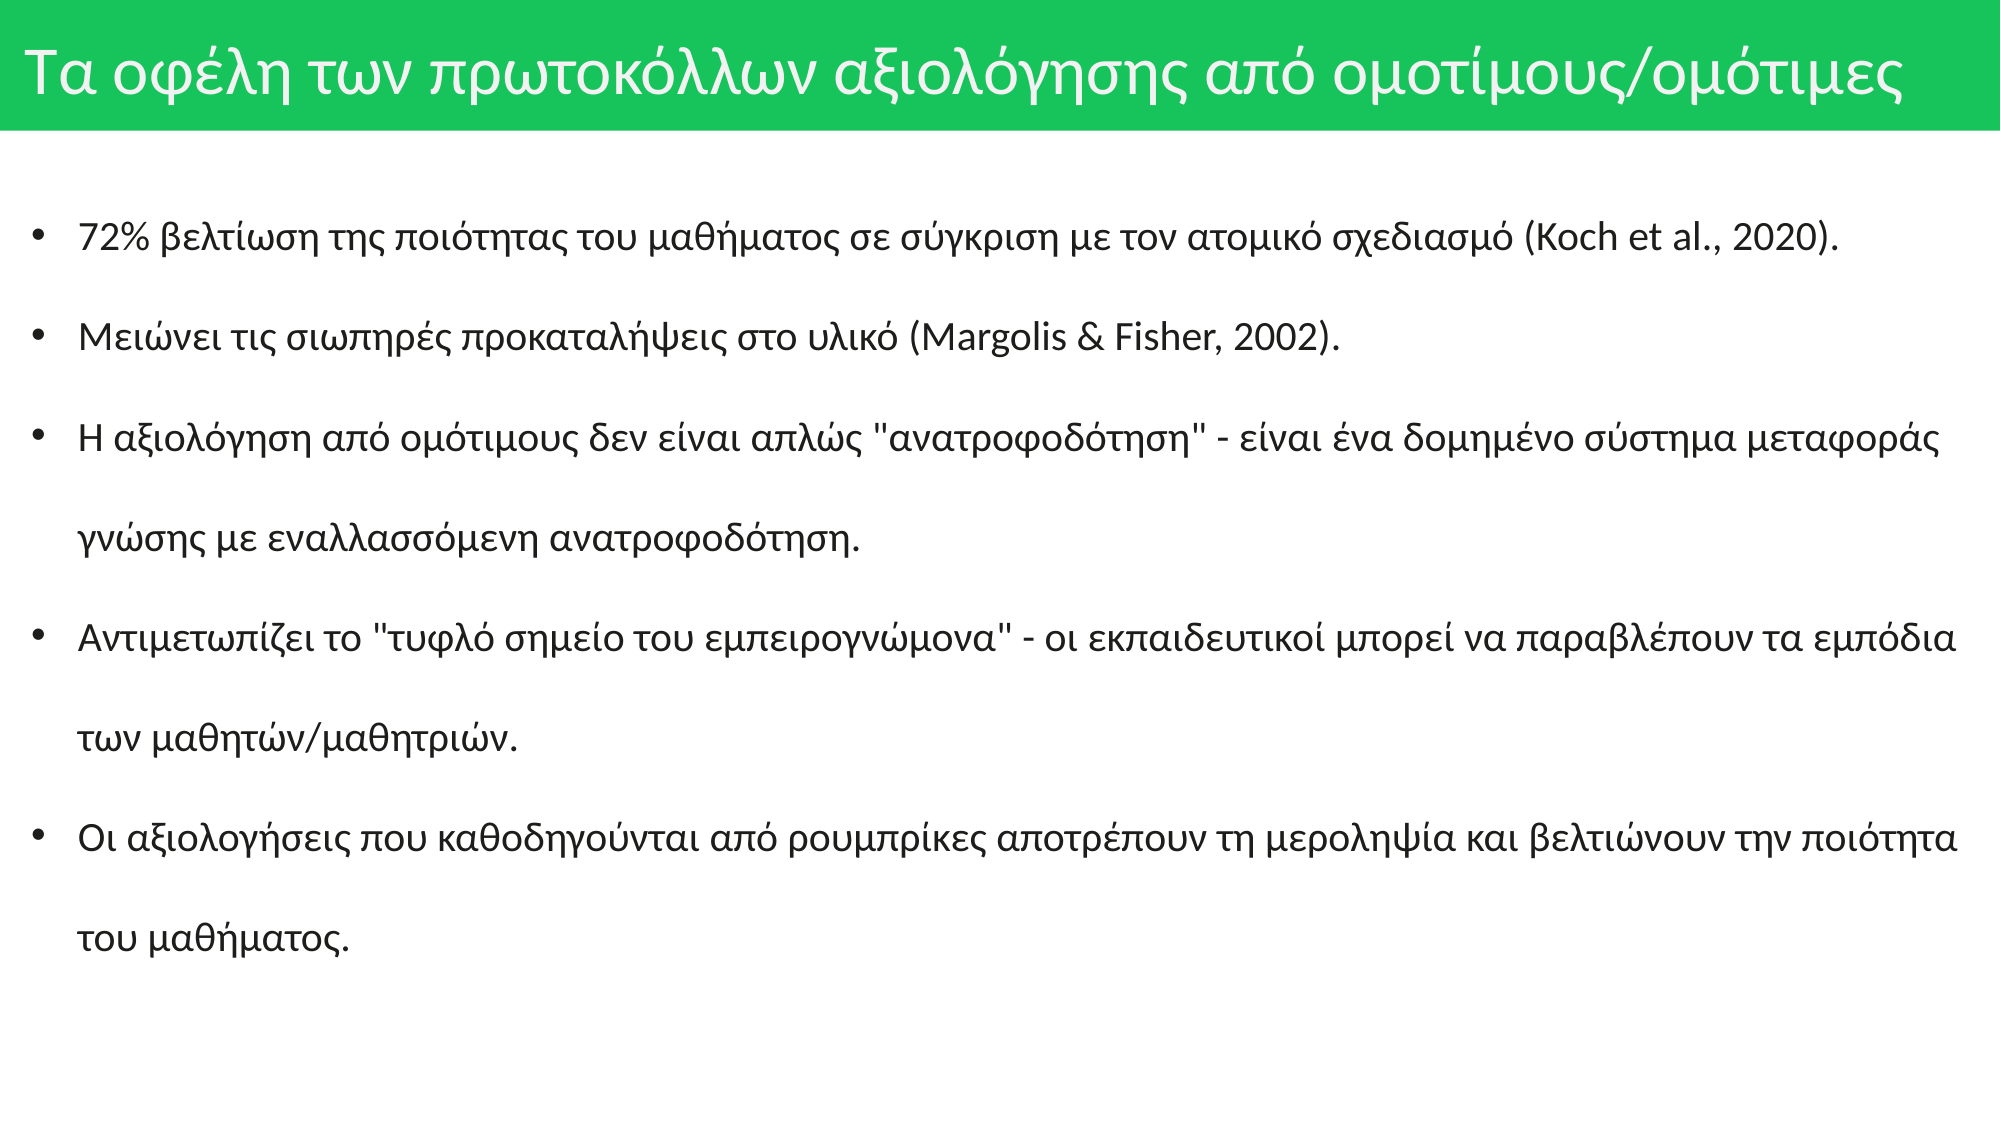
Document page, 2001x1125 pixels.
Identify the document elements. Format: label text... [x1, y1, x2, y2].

title Τα οφέλη των πρωτοκόλλων αξιολόγησης από ομοτίμους/ομότιμες [16, 13, 1976, 131]
list 72% βελτίωση της ποιότητας του μαθήματος σε σύγκριση με τον ατομικό σχεδιασμό (Koch et al., 2020). Μειώνει τις σιωπηρές προκαταλήψεις στο υλικό (Margolis & Fisher, 2002). Η αξιολόγηση από ομότιμους δεν είναι απλώς "ανατροφοδότηση" - είναι ένα δομημένο σύστημα μεταφοράς γνώσης με εναλλασσόμενη ανατροφοδότηση. Αντιμετωπίζει το "τυφλό σημείο του εμπειρογνώμονα" - οι εκπαιδευτικοί μπορεί να παραβλέπουν τα εμπόδια των μαθητών/μαθητριών. Οι αξιολογήσεις που καθοδηγούνται από ρουμπρίκες αποτρέπουν τη μεροληψία και βελτιώνουν την ποιότητα του μαθήματος. [16, 151, 1976, 1108]
